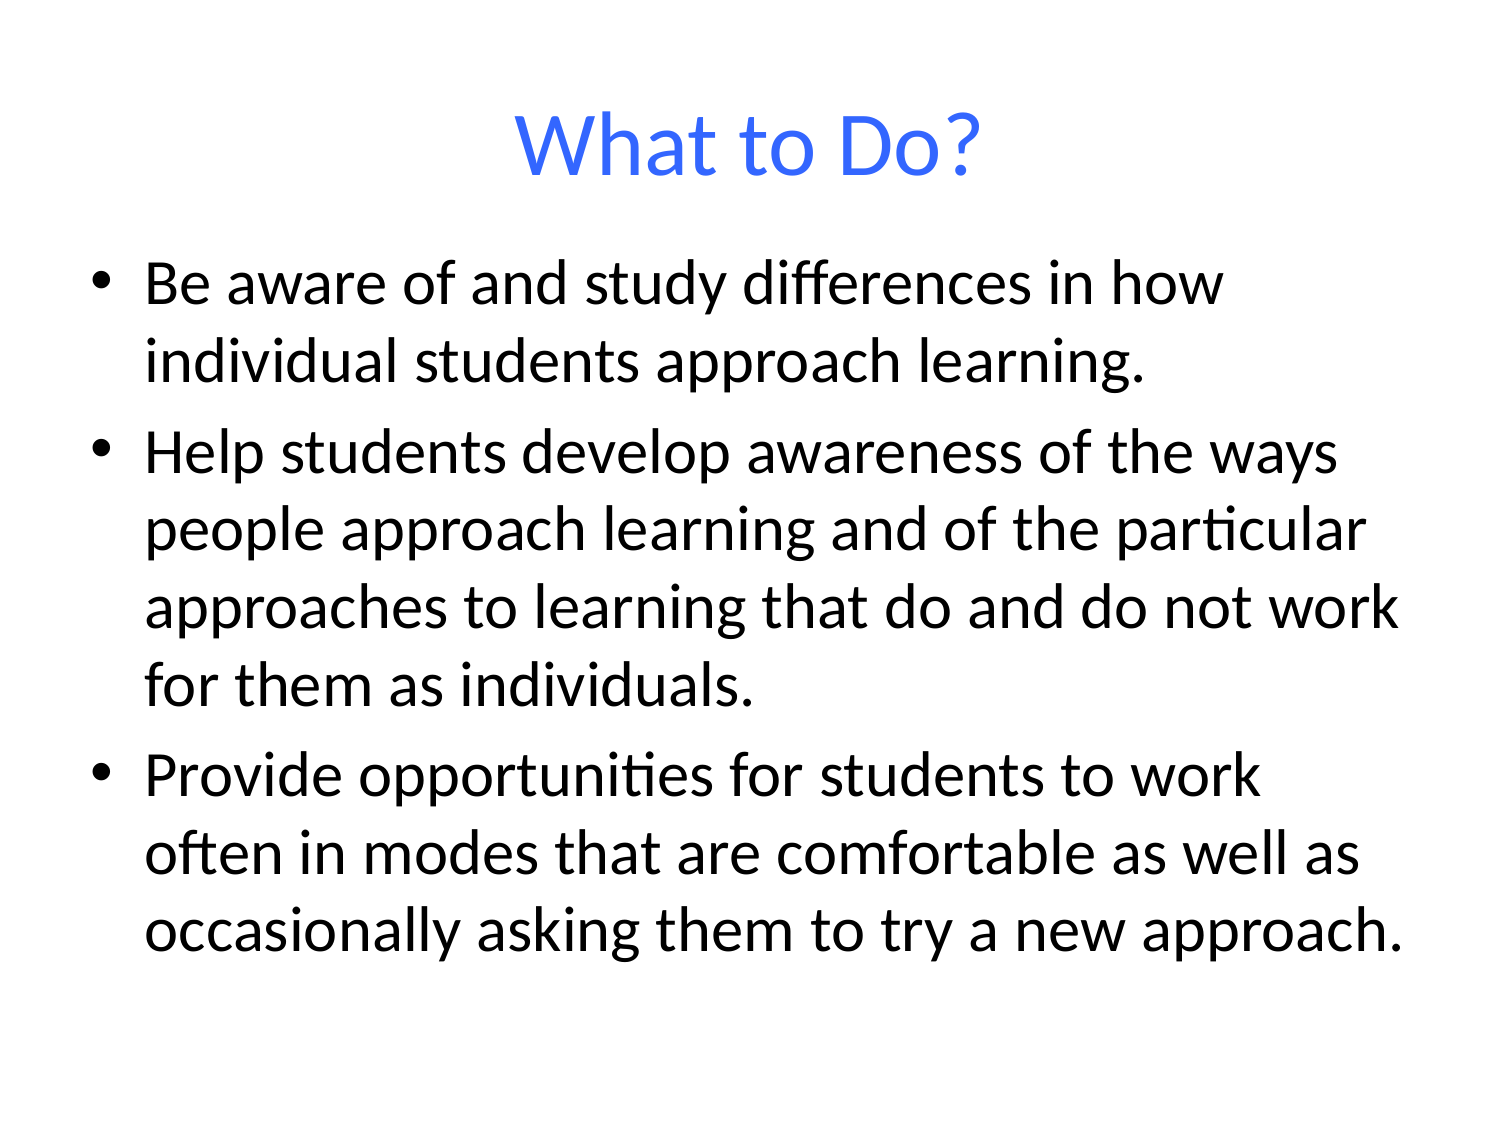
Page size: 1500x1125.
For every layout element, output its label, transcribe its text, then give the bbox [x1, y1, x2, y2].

list Be aware of and study differences in how individual students approach learning. Help students develop awareness of the ways people approach learning and of the particular approaches to learning that do and do not work for them as individuals. Provide opportunities for students to work often in modes that are comfortable as well as occasionally asking them to try a new approach. [75, 232, 1425, 1005]
title What to Do? [75, 45, 1425, 232]
